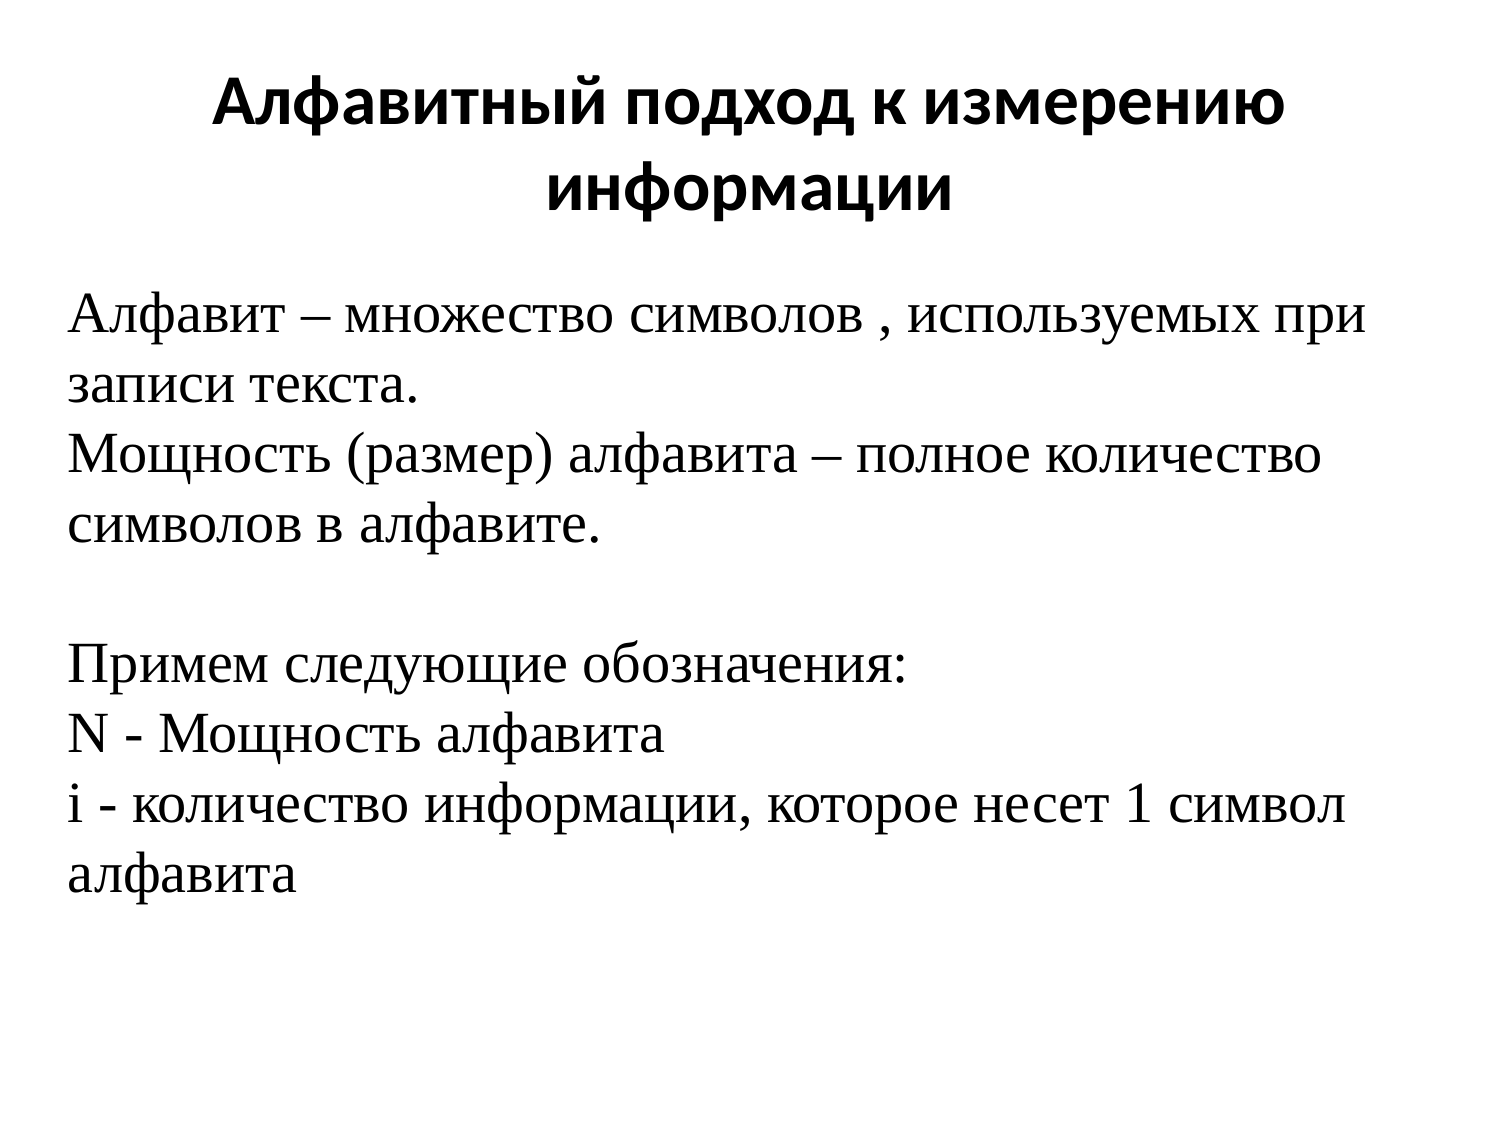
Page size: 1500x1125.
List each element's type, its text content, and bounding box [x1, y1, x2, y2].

text_box Алфавит – множество символов , используемых при записи текста. Мощность (размер) алфавита – полное количество символов в алфавите. Примем следующие обозначения: N - Мощность алфавита i - количество информации, которое несет 1 символ алфавита [53, 267, 1436, 912]
title Алфавитный подход к измерению информации [75, 45, 1425, 233]
